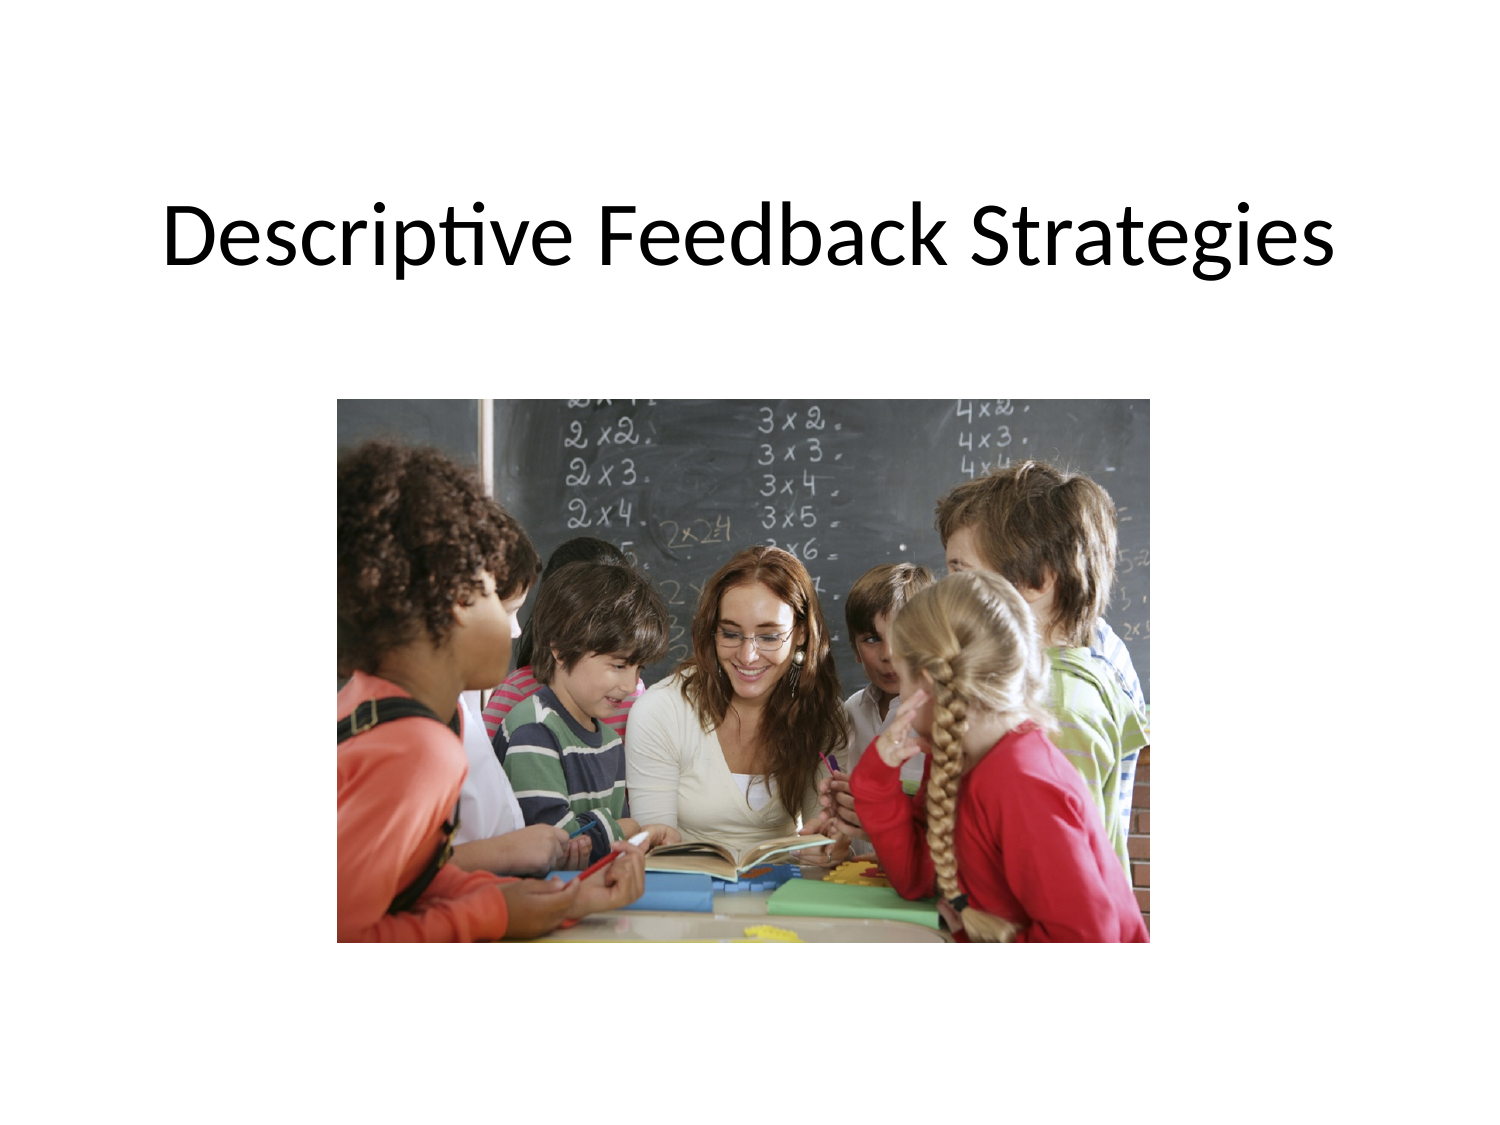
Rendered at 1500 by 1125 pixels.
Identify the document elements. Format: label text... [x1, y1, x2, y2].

title Descriptive Feedback Strategies [0, 149, 1500, 300]
picture [337, 399, 1151, 943]
